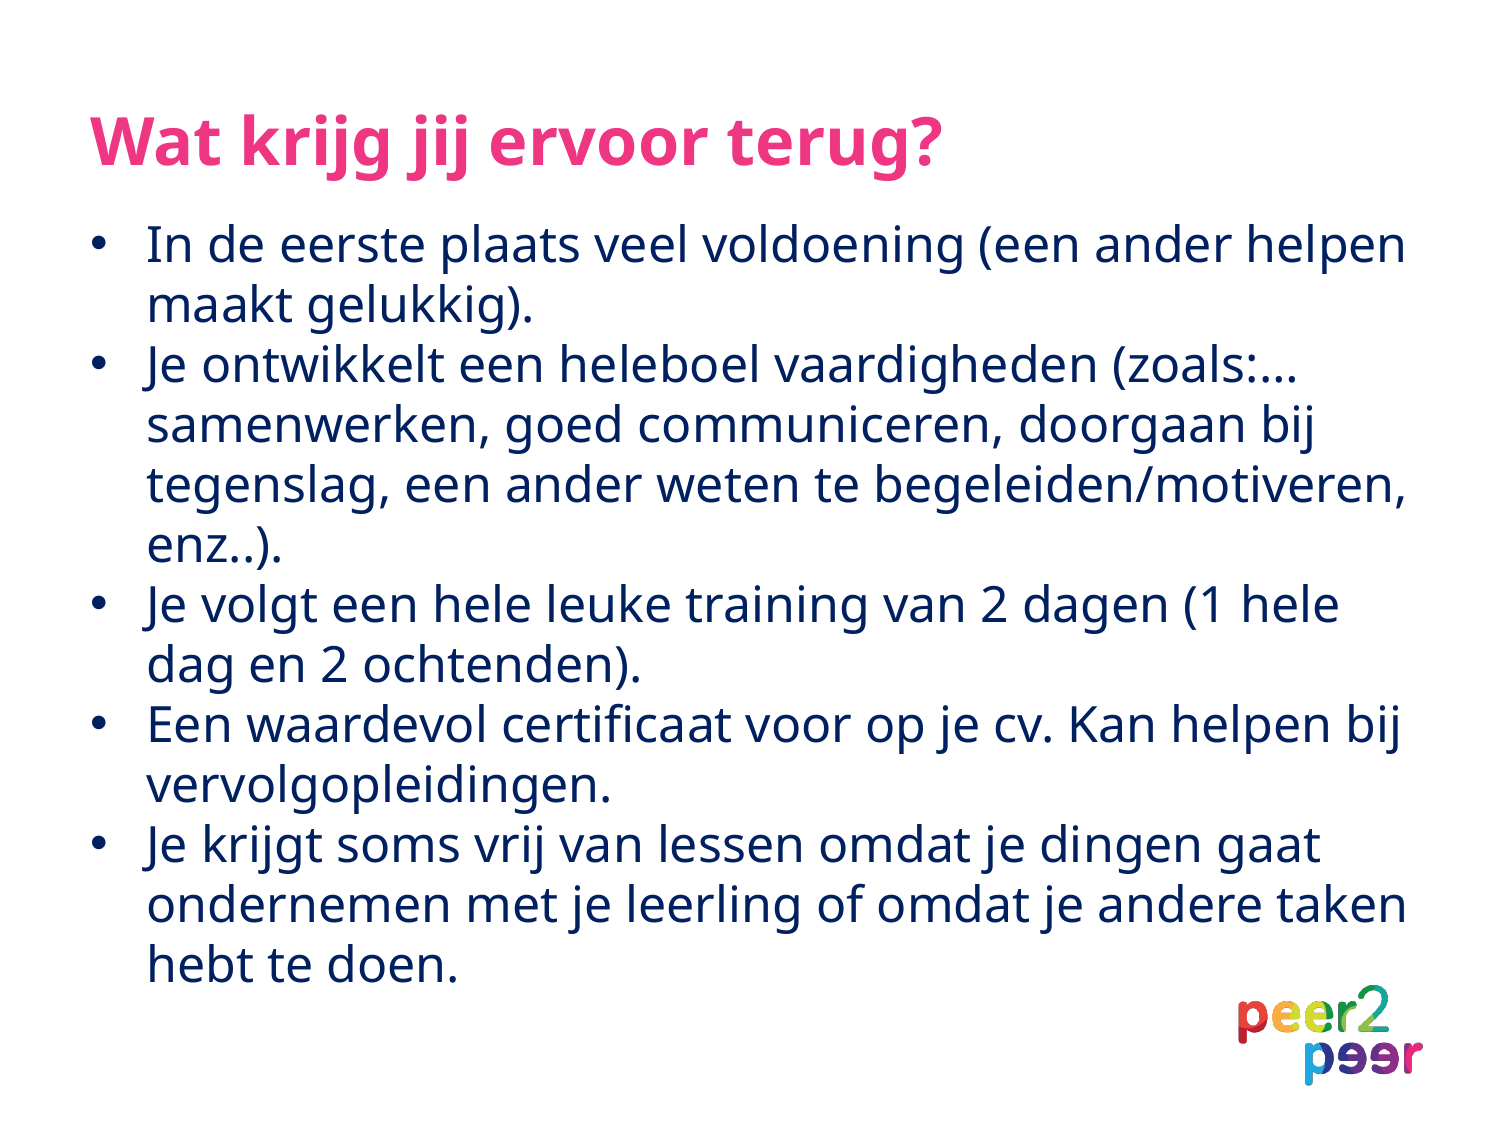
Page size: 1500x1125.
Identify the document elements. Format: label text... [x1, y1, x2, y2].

list In de eerste plaats veel voldoening (een ander helpen maakt gelukkig). Je ontwikkelt een heleboel vaardigheden (zoals:…samenwerken, goed communiceren, doorgaan bij tegenslag, een ander weten te begeleiden/motiveren, enz..). Je volgt een hele leuke training van 2 dagen (1 hele dag en 2 ochtenden). Een waardevol certificaat voor op je cv. Kan helpen bij vervolgopleidingen. Je krijgt soms vrij van lessen omdat je dingen gaat ondernemen met je leerling of omdat je andere taken hebt te doen. [75, 162, 1425, 985]
picture [1230, 977, 1432, 1092]
title Wat krijg jij ervoor terug? [75, 45, 1425, 162]
